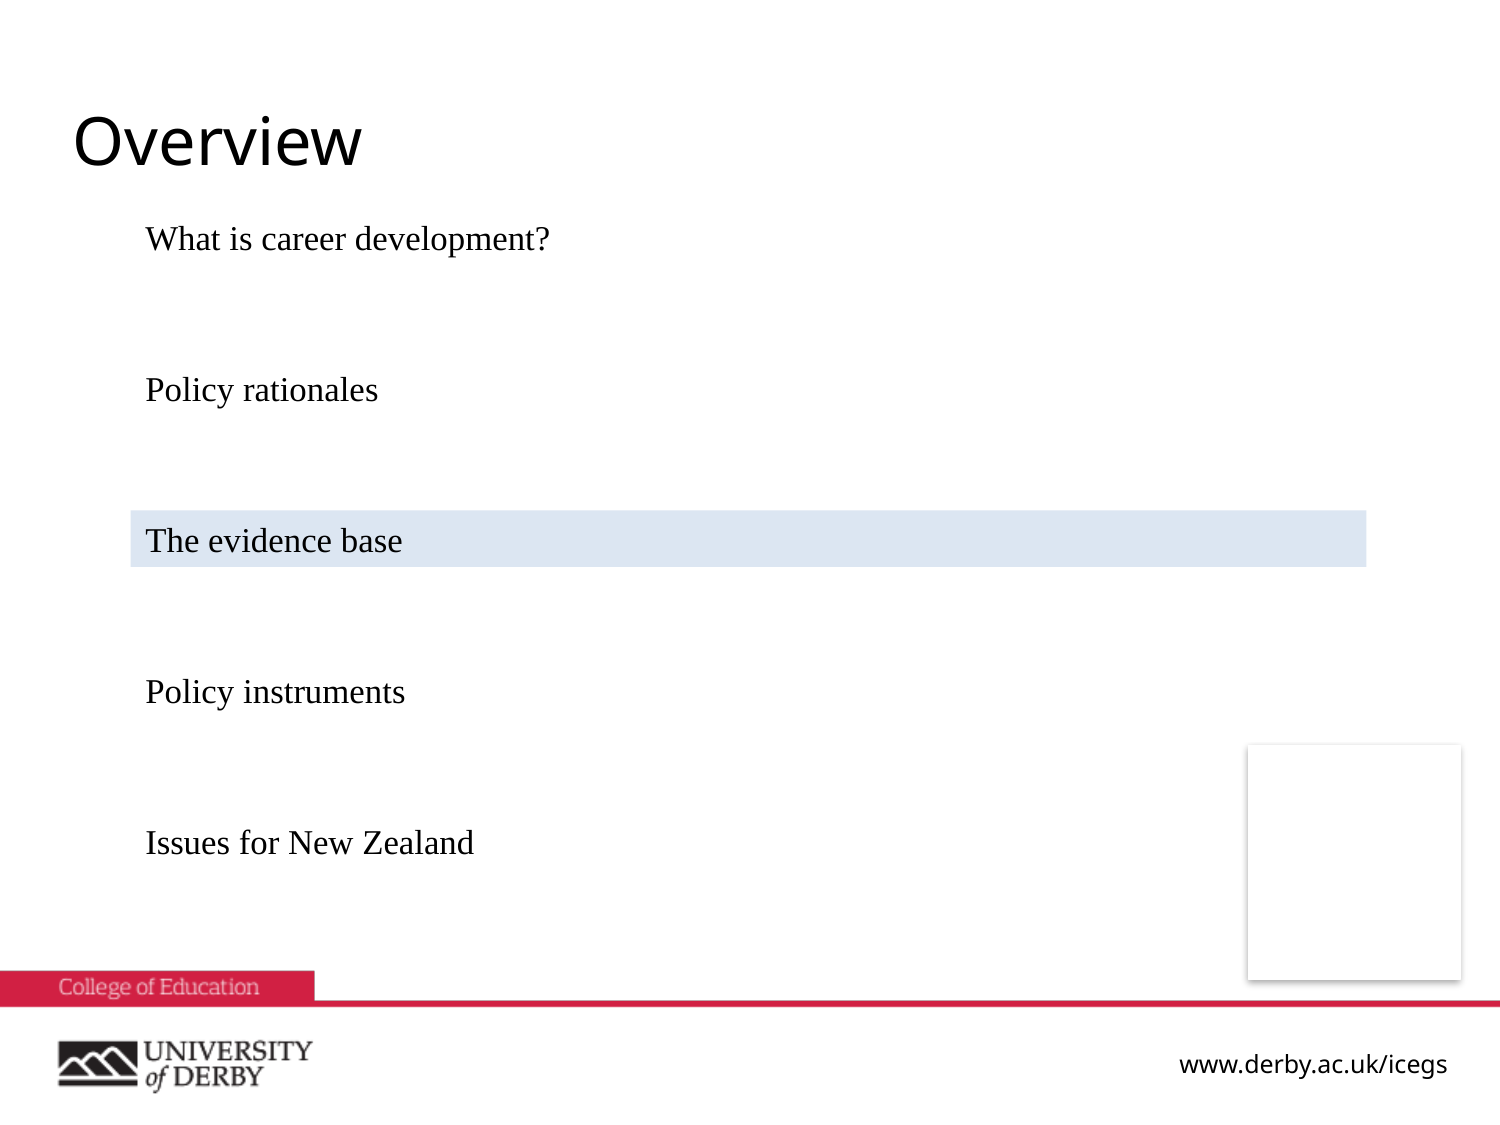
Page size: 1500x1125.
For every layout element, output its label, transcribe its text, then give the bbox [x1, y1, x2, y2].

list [61, 207, 1436, 870]
title Overview [57, 45, 1425, 210]
